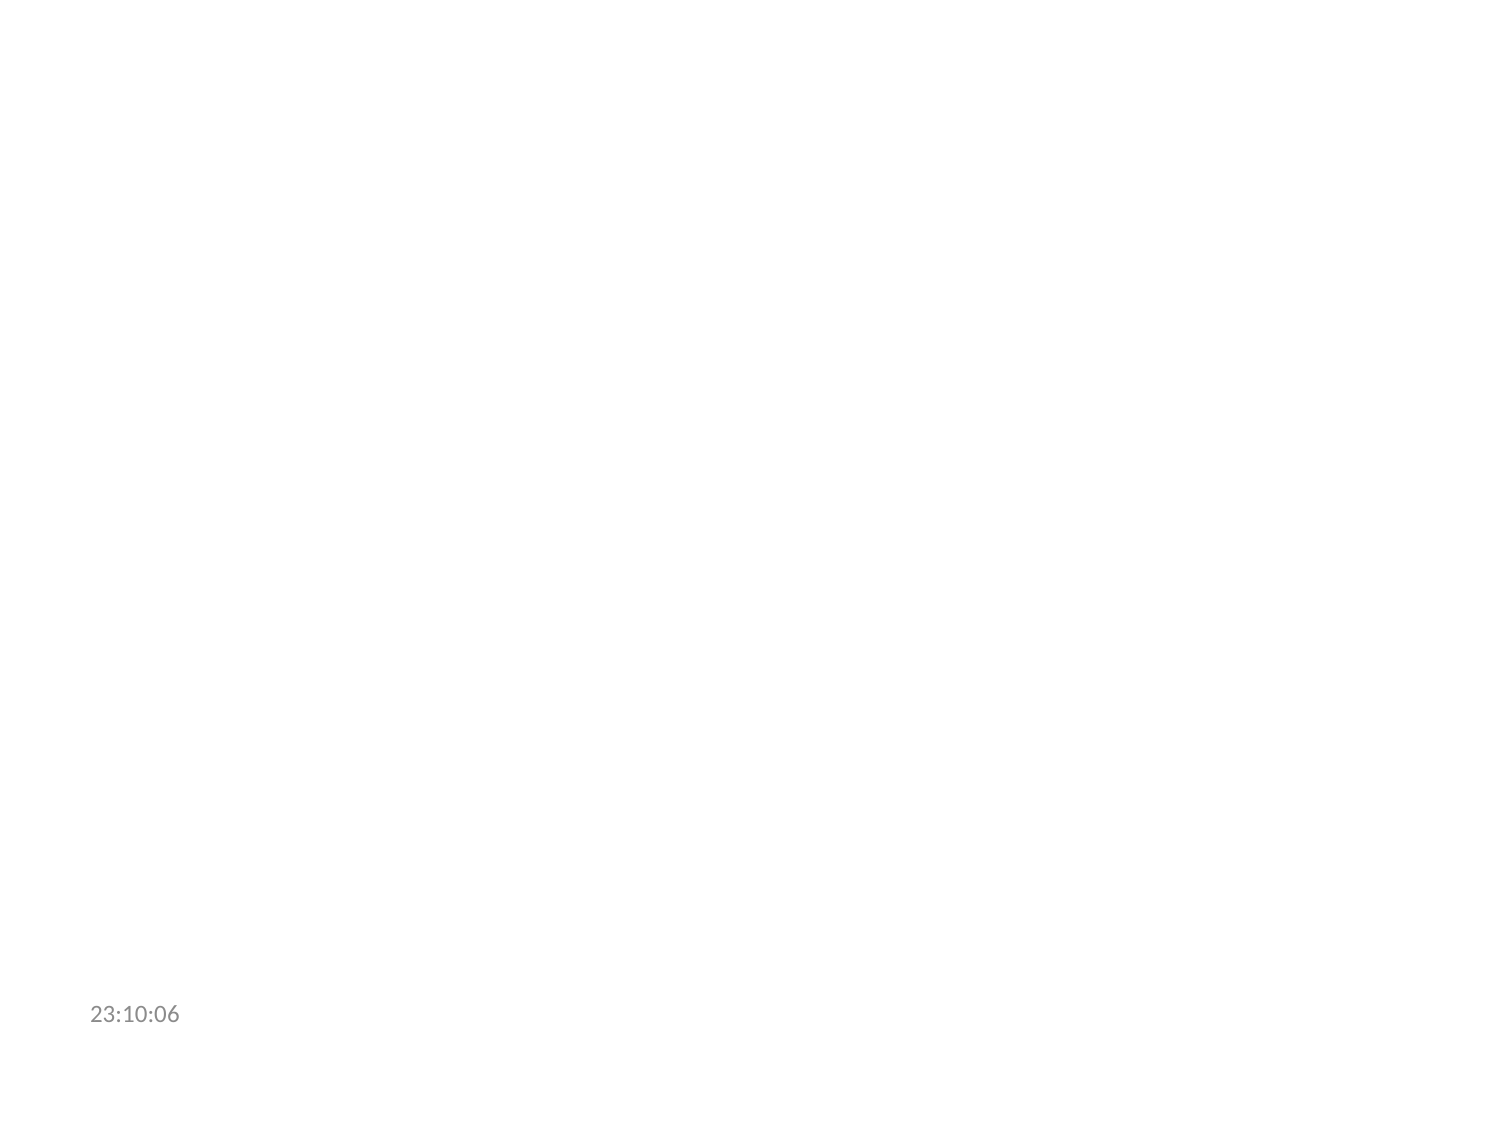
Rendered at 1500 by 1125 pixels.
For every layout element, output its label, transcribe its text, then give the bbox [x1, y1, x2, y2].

text_box 15:35:09 [75, 982, 425, 1043]
